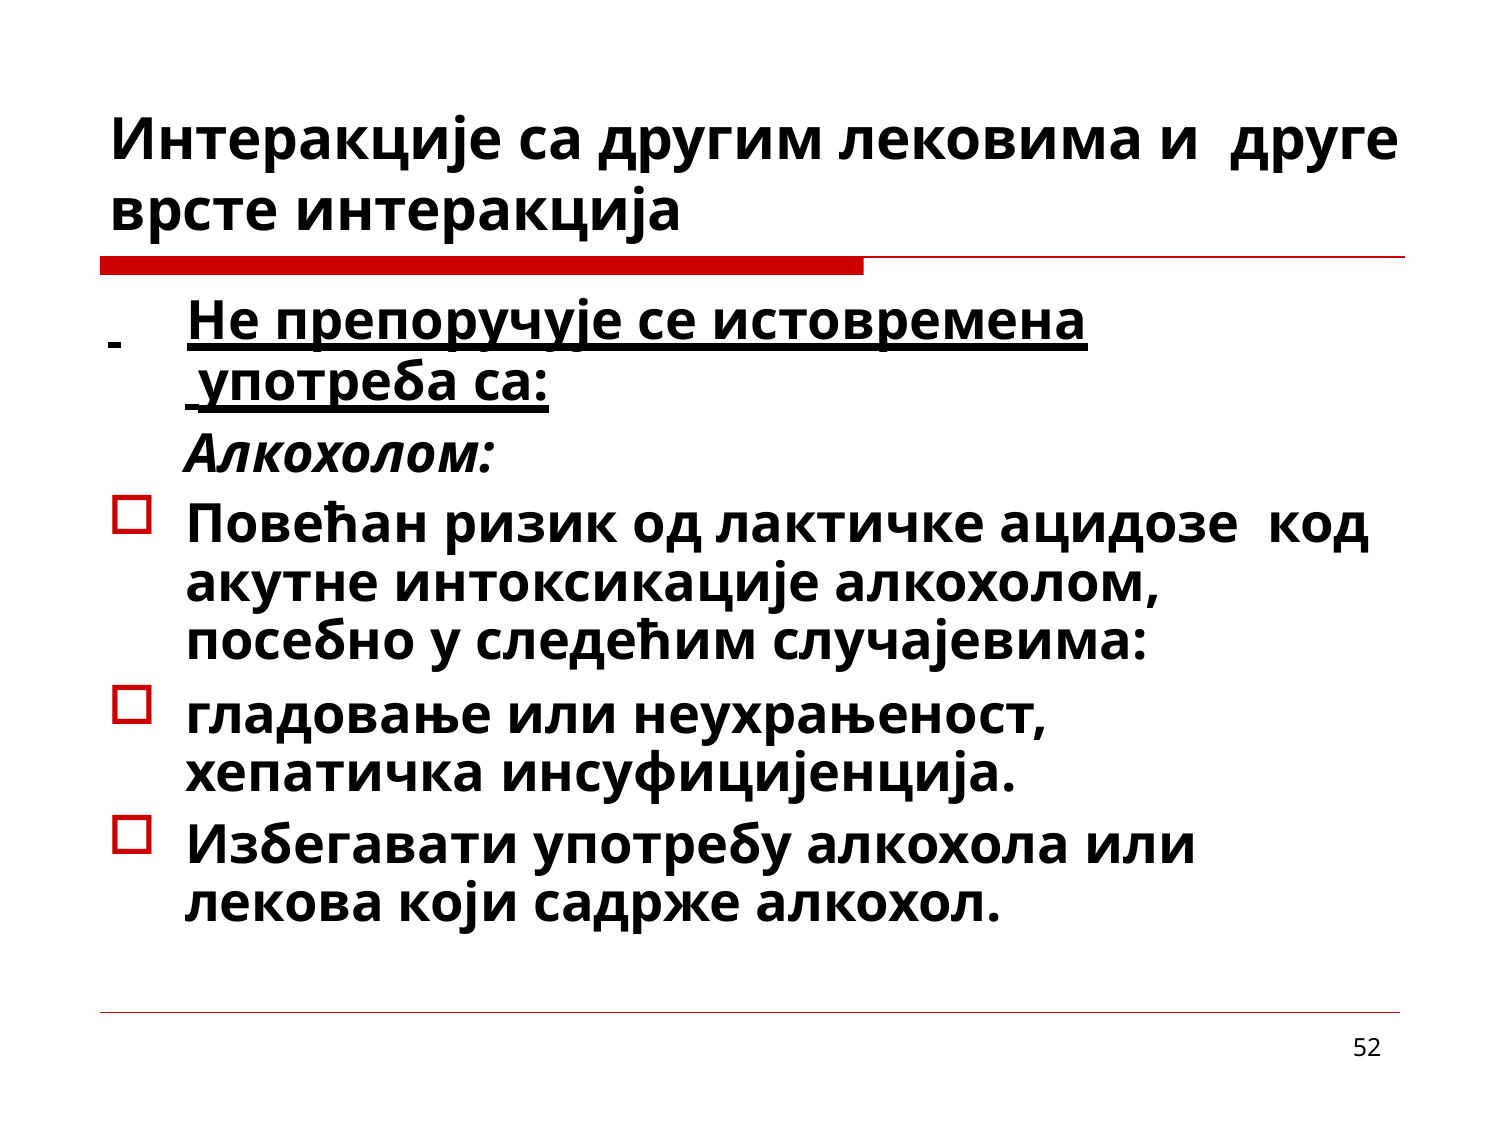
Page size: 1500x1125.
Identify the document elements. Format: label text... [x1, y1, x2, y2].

title Интеракције са другим лековима и друге врсте интеракција [50, 47, 1450, 290]
slide_number 52 [1348, 1029, 1390, 1125]
text_box Не препоручује се истовремена употреба са: Алкохолом: Повећан ризик од лактичке ацидозе код акутне интоксикације алкохолом, посебно у следећим случајевима: гладовање или неухрањеност, хепатичка инсуфицијенција. Избегавати употребу алкохола или лекова који садрже алкохол. [105, 285, 1389, 933]
